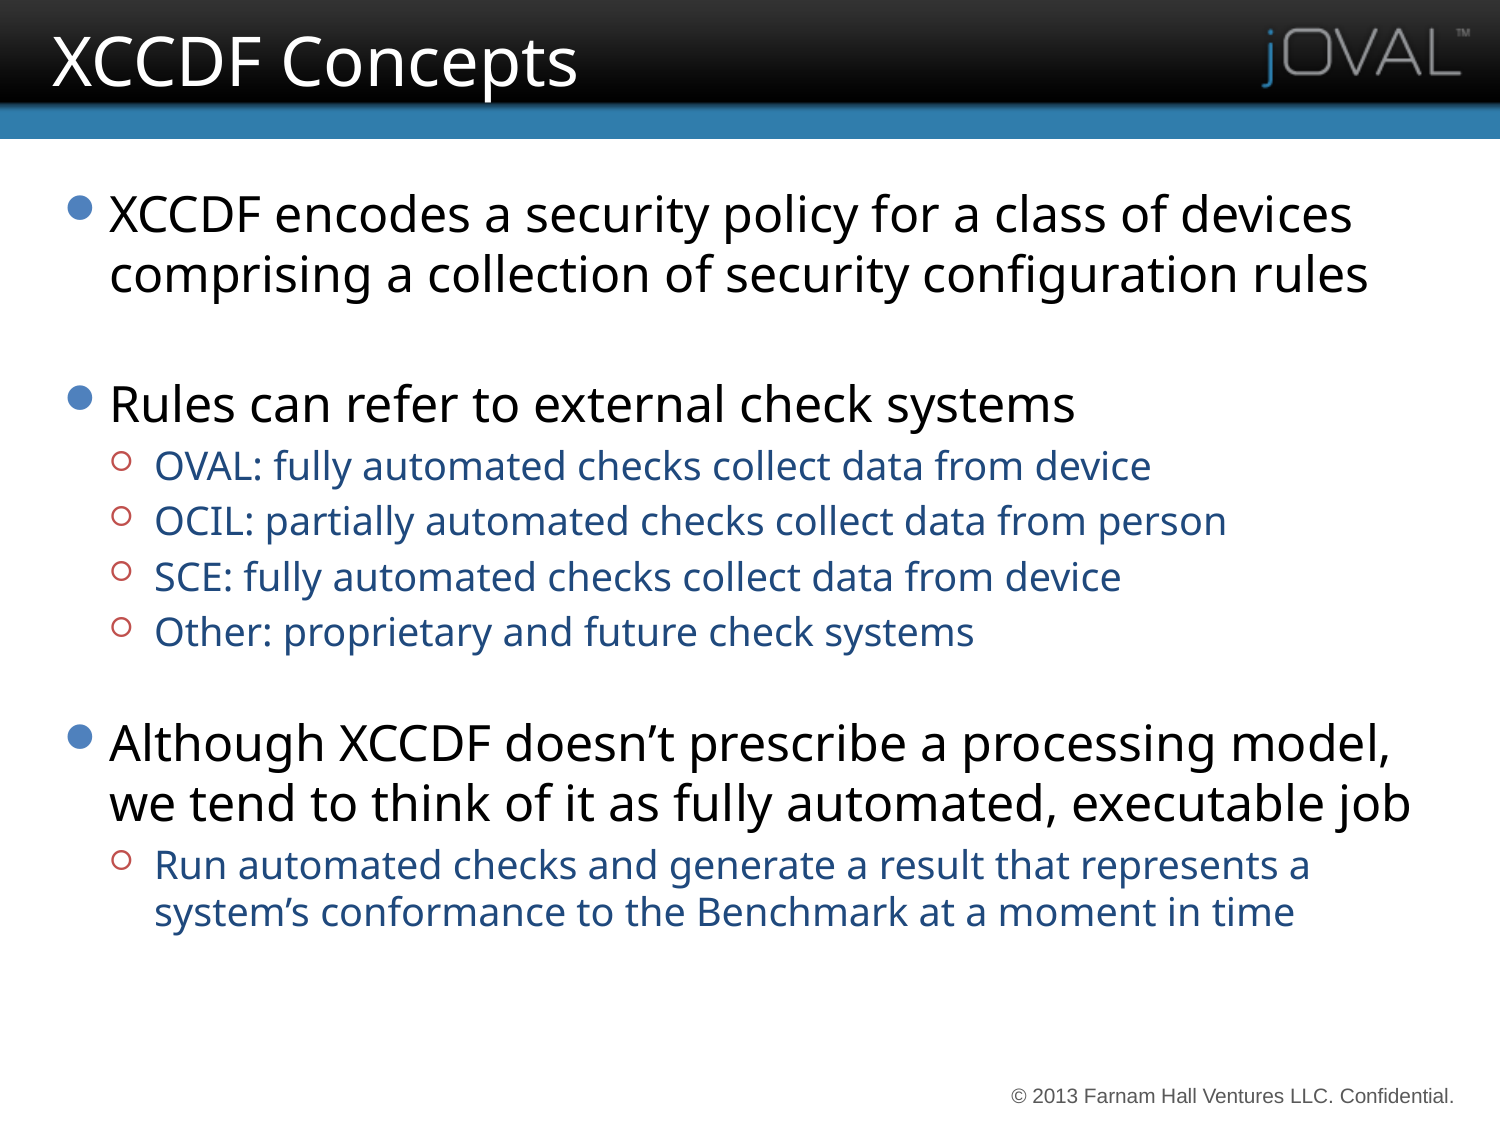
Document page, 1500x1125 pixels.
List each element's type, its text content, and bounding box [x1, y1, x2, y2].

picture [0, 0, 1500, 139]
footer © 2013 Farnam Hall Ventures LLC. Confidential. [75, 1074, 1475, 1113]
list XCCDF encodes a security policy for a class of devices comprising a collection of security configuration rules Rules can refer to external check systems OVAL: fully automated checks collect data from device OCIL: partially automated checks collect data from person SCE: fully automated checks collect data from device Other: proprietary and future check systems Although XCCDF doesn’t prescribe a processing model, we tend to think of it as fully automated, executable job Run automated checks and generate a result that represents a system’s conformance to the Benchmark at a moment in time [49, 175, 1445, 1026]
